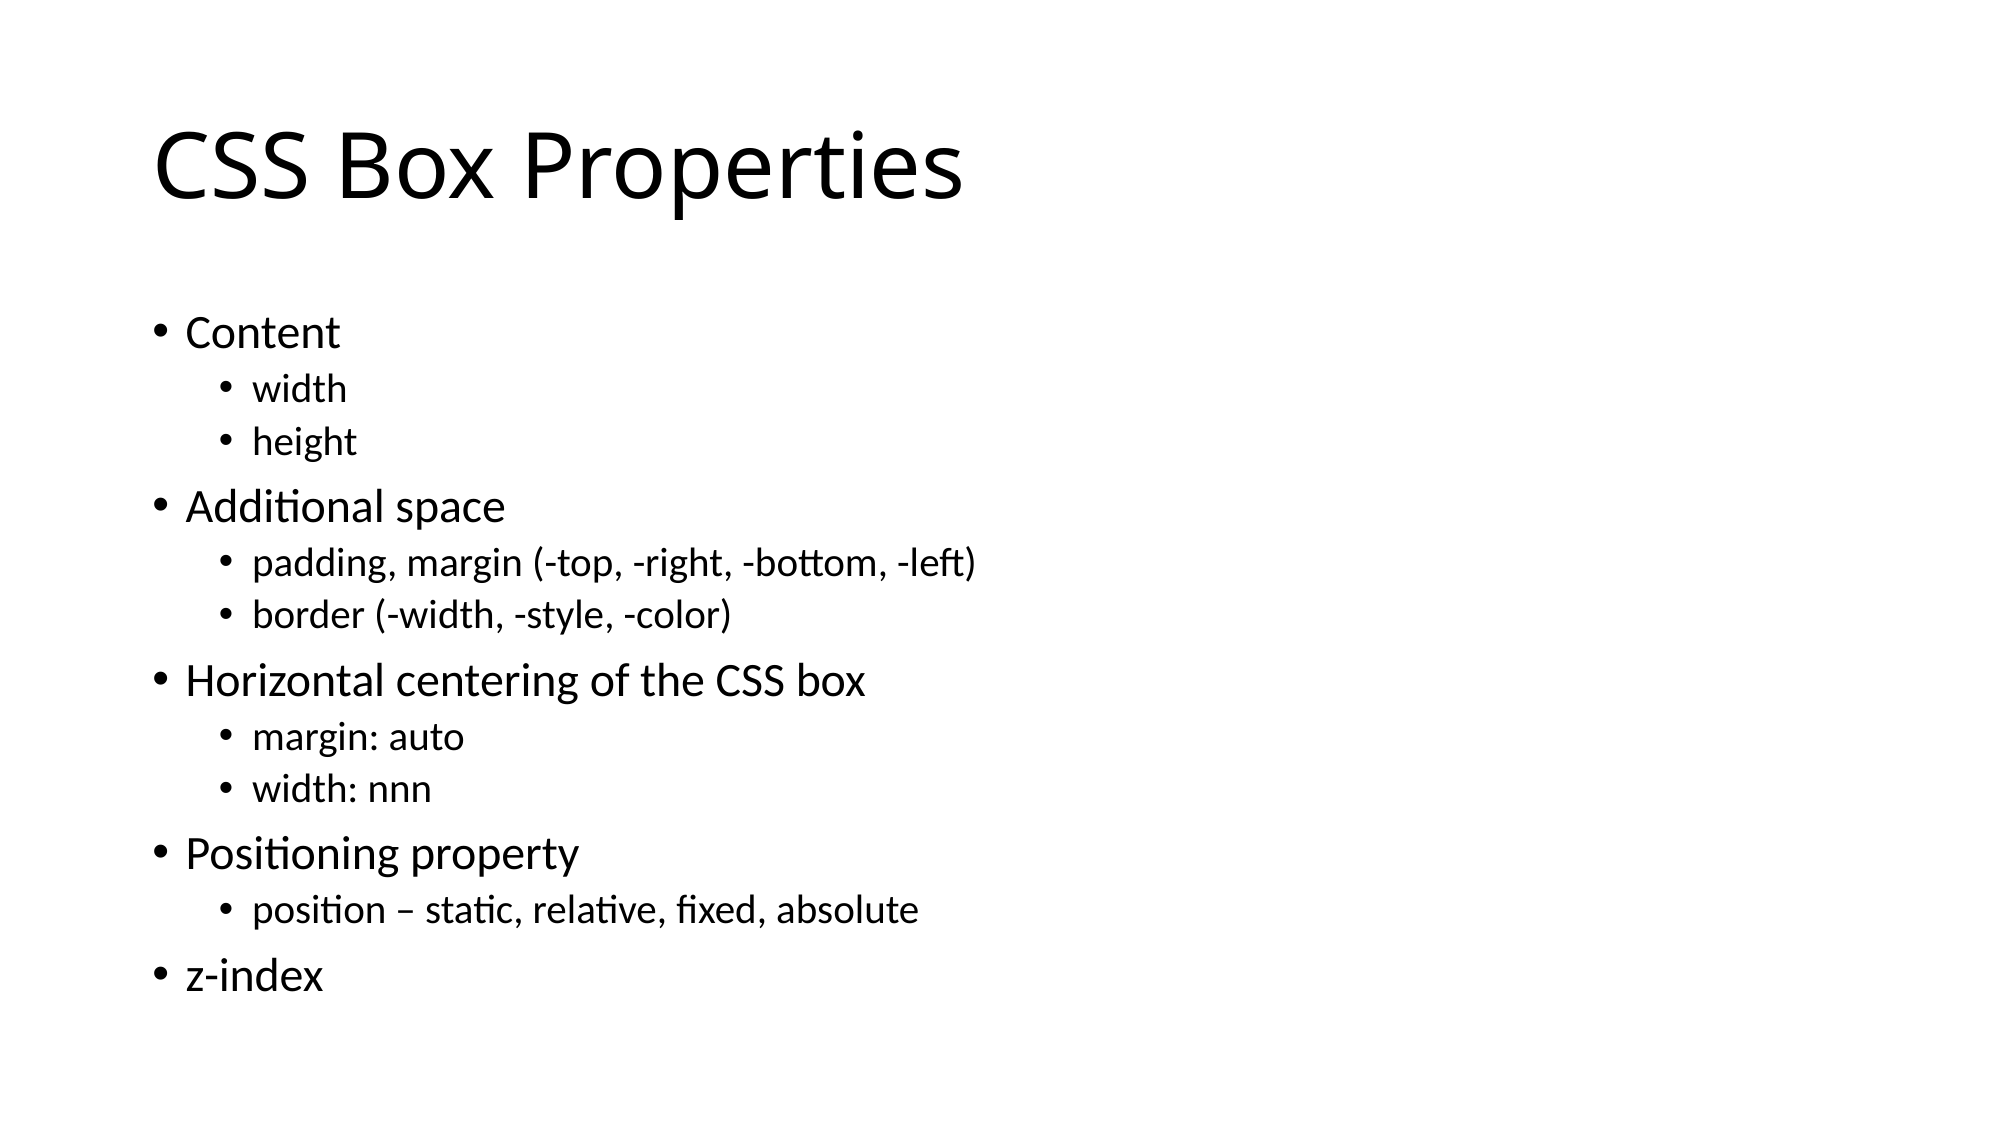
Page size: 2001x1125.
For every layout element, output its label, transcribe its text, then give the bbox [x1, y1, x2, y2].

list Content width height Additional space padding, margin (-top, -right, -bottom, -left) border (-width, -style, -color) Horizontal centering of the CSS box margin: auto width: nnn Positioning property position – static, relative, fixed, absolute z-index [137, 299, 1863, 1014]
title CSS Box Properties [137, 59, 1863, 278]
